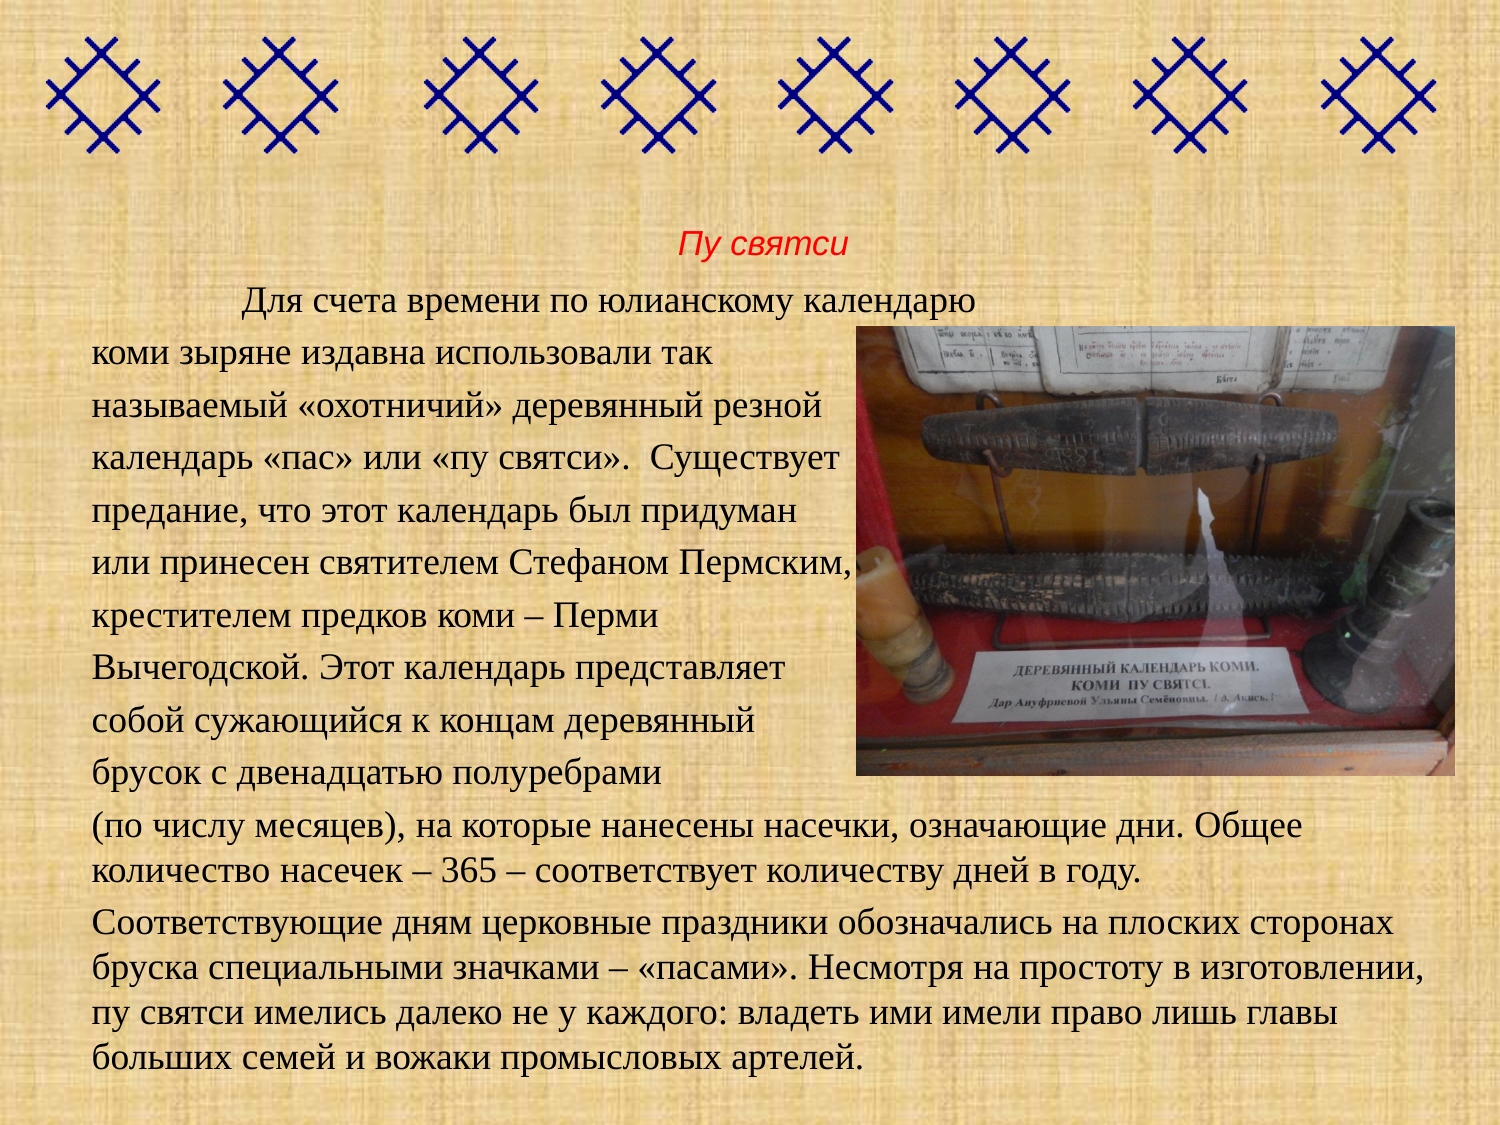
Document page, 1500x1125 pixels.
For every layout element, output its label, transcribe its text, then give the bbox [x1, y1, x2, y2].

title Пу святси [88, 196, 1439, 266]
picture [0, 0, 1500, 1125]
list Для счета времени по юлианскому календарю коми зыряне издавна использовали так называемый «охотничий» деревянный резной календарь «пас» или «пу святси». Существует предание, что этот календарь был придуман или принесен святителем Стефаном Пермским, крестителем предков коми – Перми Вычегодской. Этот календарь представляет собой сужающийся к концам деревянный брусок с двенадцатью полуребрами (по числу месяцев), на которые нанесены насечки, означающие дни. Общее количество насечек – 365 – соответствует количеству дней в году. Соответствующие дням церковные праздники обозначались на плоских сторонах бруска специальными значками – «пасами». Несмотря на простоту в изготовлении, пу святси имелись далеко не у каждого: владеть ими имели право лишь главы больших семей и вожаки промысловых артелей. [76, 266, 1449, 1095]
